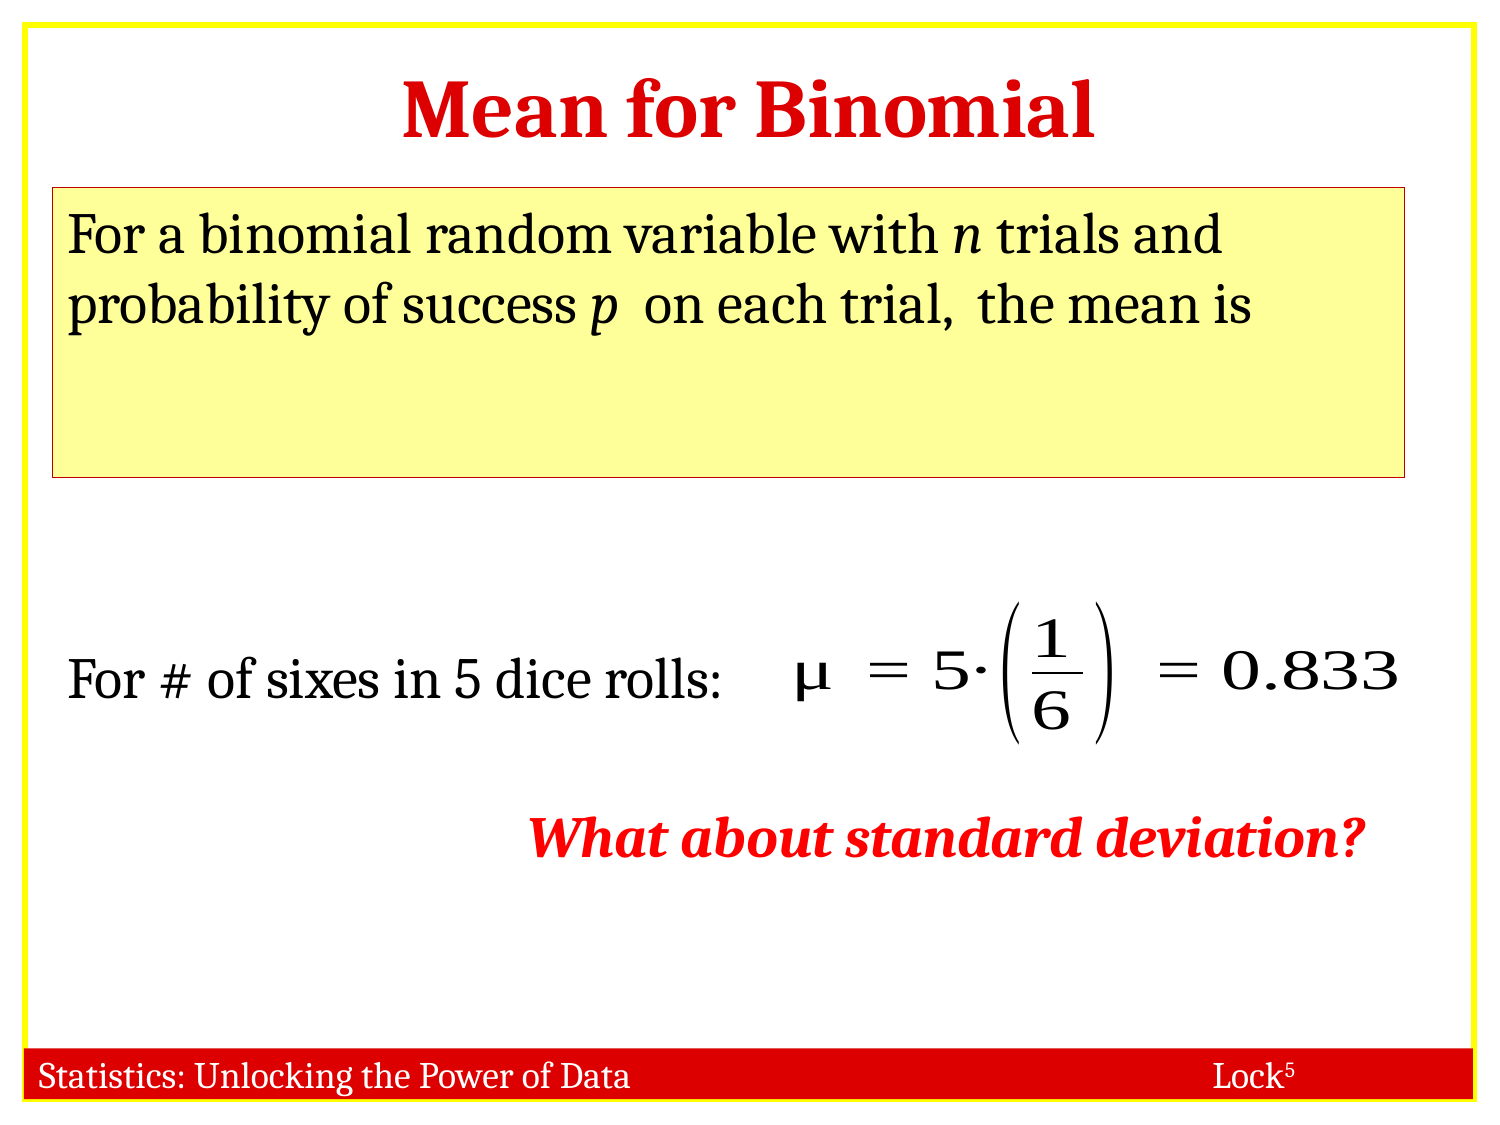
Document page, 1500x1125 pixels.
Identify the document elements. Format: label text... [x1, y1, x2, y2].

title Mean for Binomial [49, 37, 1450, 162]
text_box What about standard deviation? [512, 791, 1425, 877]
text_box For # of sixes in 5 dice rolls: [52, 632, 788, 718]
